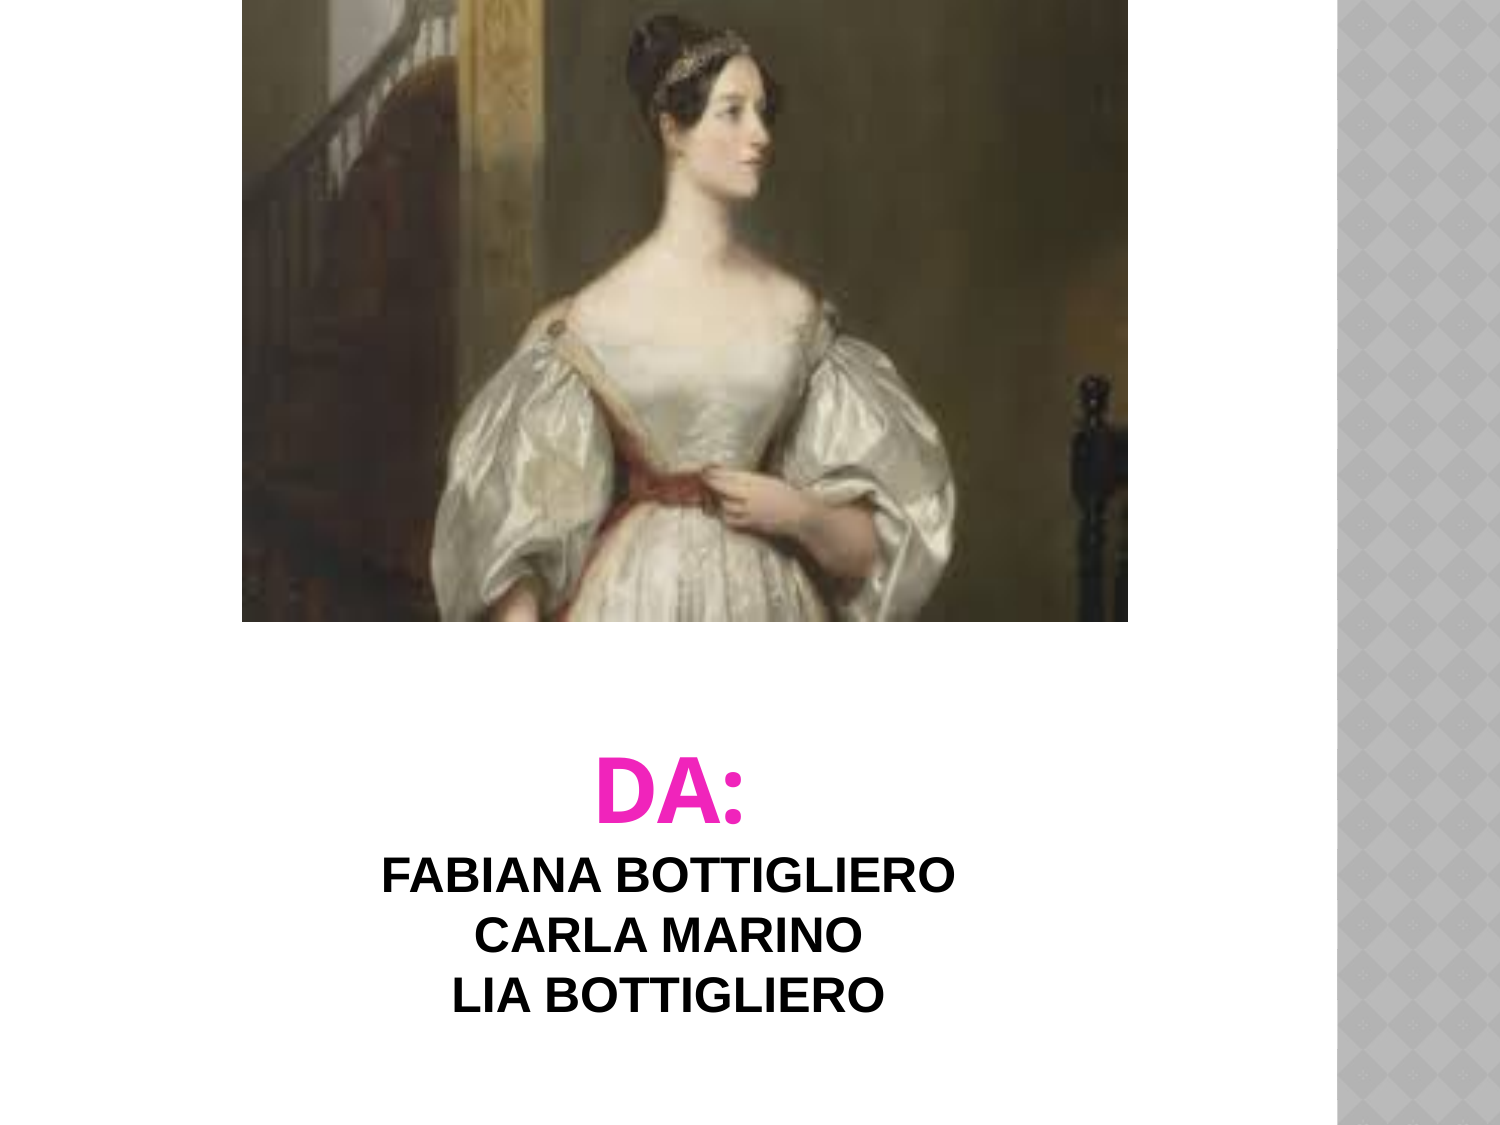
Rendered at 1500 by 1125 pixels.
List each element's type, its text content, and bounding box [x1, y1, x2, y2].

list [241, 0, 1129, 622]
title Da: fabiana bottigliero carla marino lia bottigliero [75, 680, 1263, 1083]
